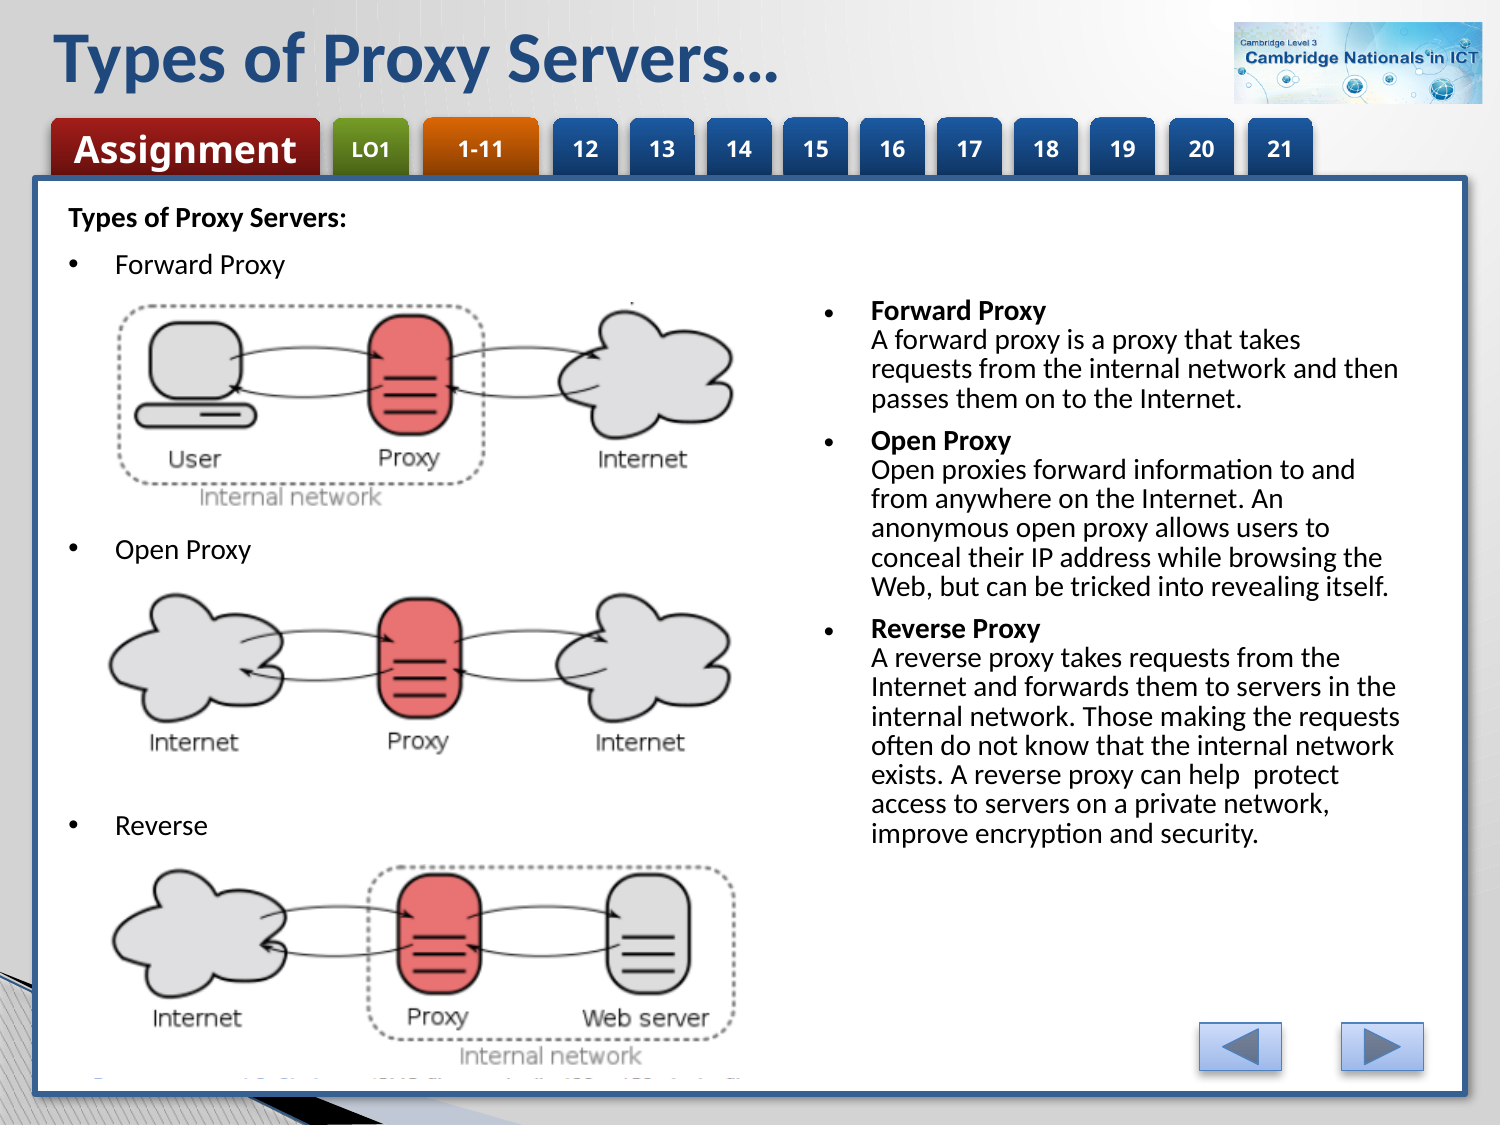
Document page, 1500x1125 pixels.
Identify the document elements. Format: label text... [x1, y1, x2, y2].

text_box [1199, 1022, 1424, 1071]
picture [94, 864, 756, 1079]
title Types of Proxy Servers… [39, 0, 1389, 124]
text_box [35, 178, 1465, 1094]
picture [90, 302, 757, 516]
picture [1389, 22, 1483, 104]
picture [98, 585, 752, 774]
picture [281, 1114, 303, 1125]
text_box Types of Proxy Servers: Forward Proxy Open Proxy Reverse [53, 190, 1448, 849]
table_header Forward Proxy A forward proxy is a proxy that takes requests from the internal network and then passes them on to the Internet. Open Proxy Open proxies forward information to and from anywhere on the Internet. An anonymous open proxy allows users to conceal their IP address while browsing the Web, but can be tricked into revealing itself. Reverse Proxy A reverse proxy takes requests from the Internet and forwards them to servers in the internal network. Those making the requests often do not know that the internal network exists. A reverse proxy can help protect access to servers on a private network, improve encryption and security. [809, 291, 1424, 960]
